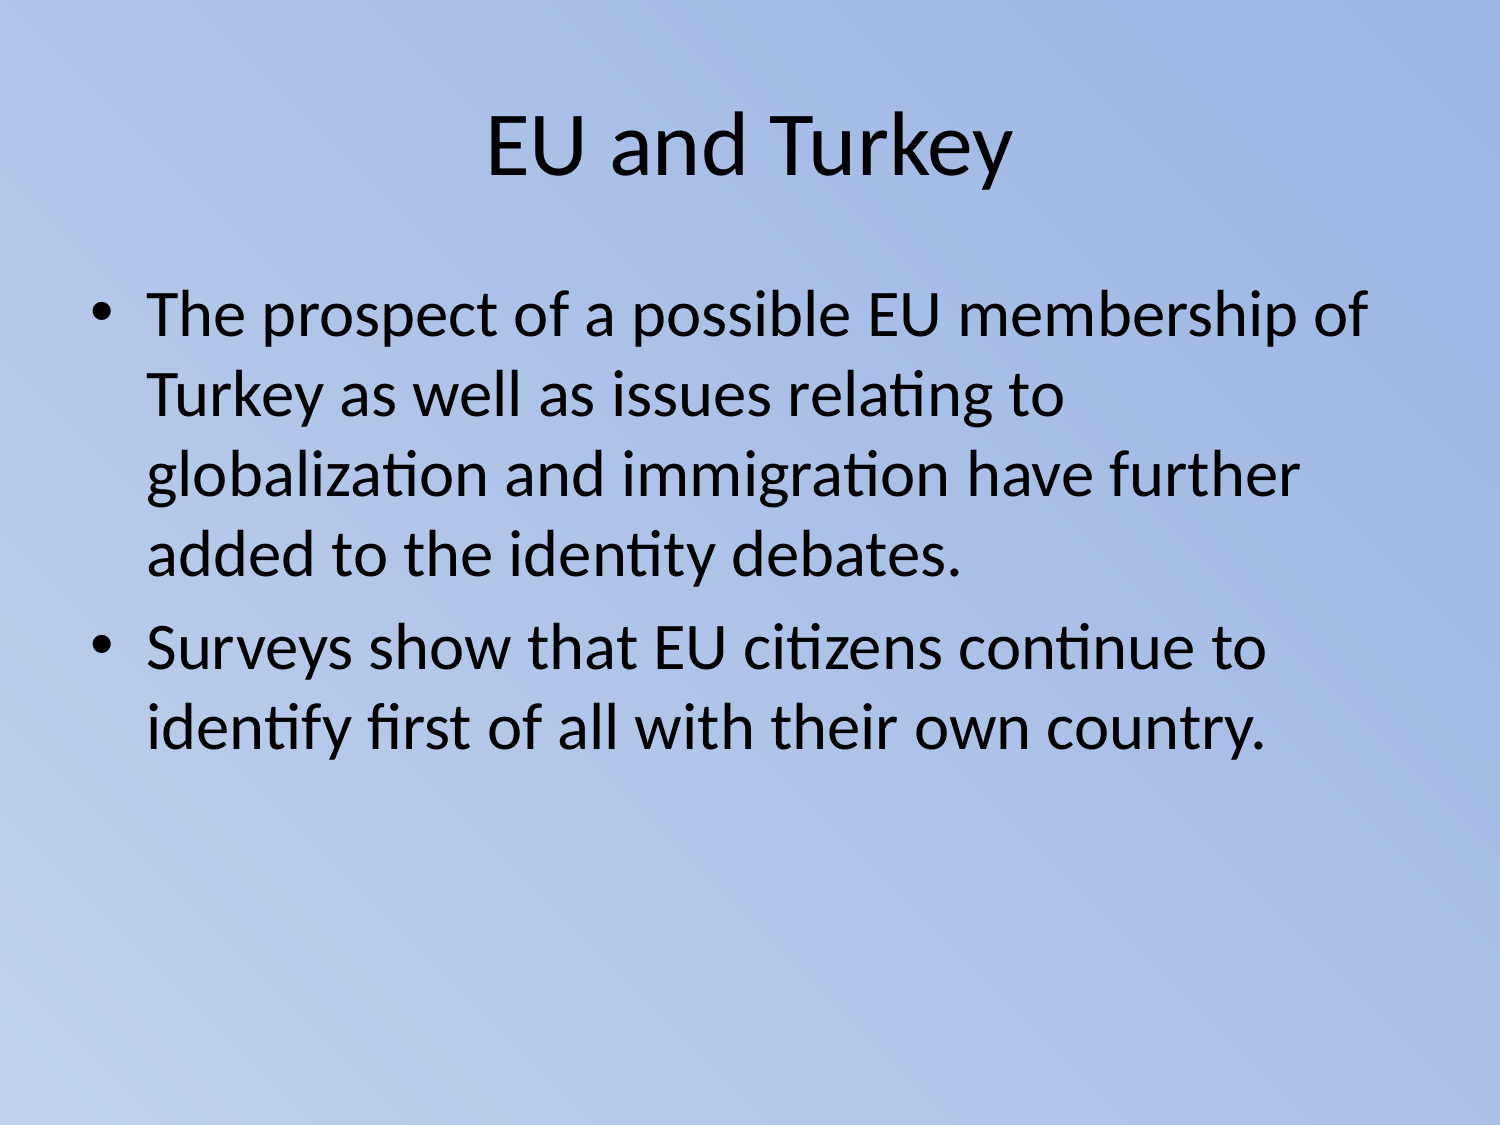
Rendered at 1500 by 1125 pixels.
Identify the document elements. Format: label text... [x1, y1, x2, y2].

list The prospect of a possible EU membership of Turkey as well as issues relating to globalization and immigration have further added to the identity debates. Surveys show that EU citizens continue to identify first of all with their own country. [75, 262, 1425, 1005]
title EU and Turkey [75, 45, 1425, 233]
